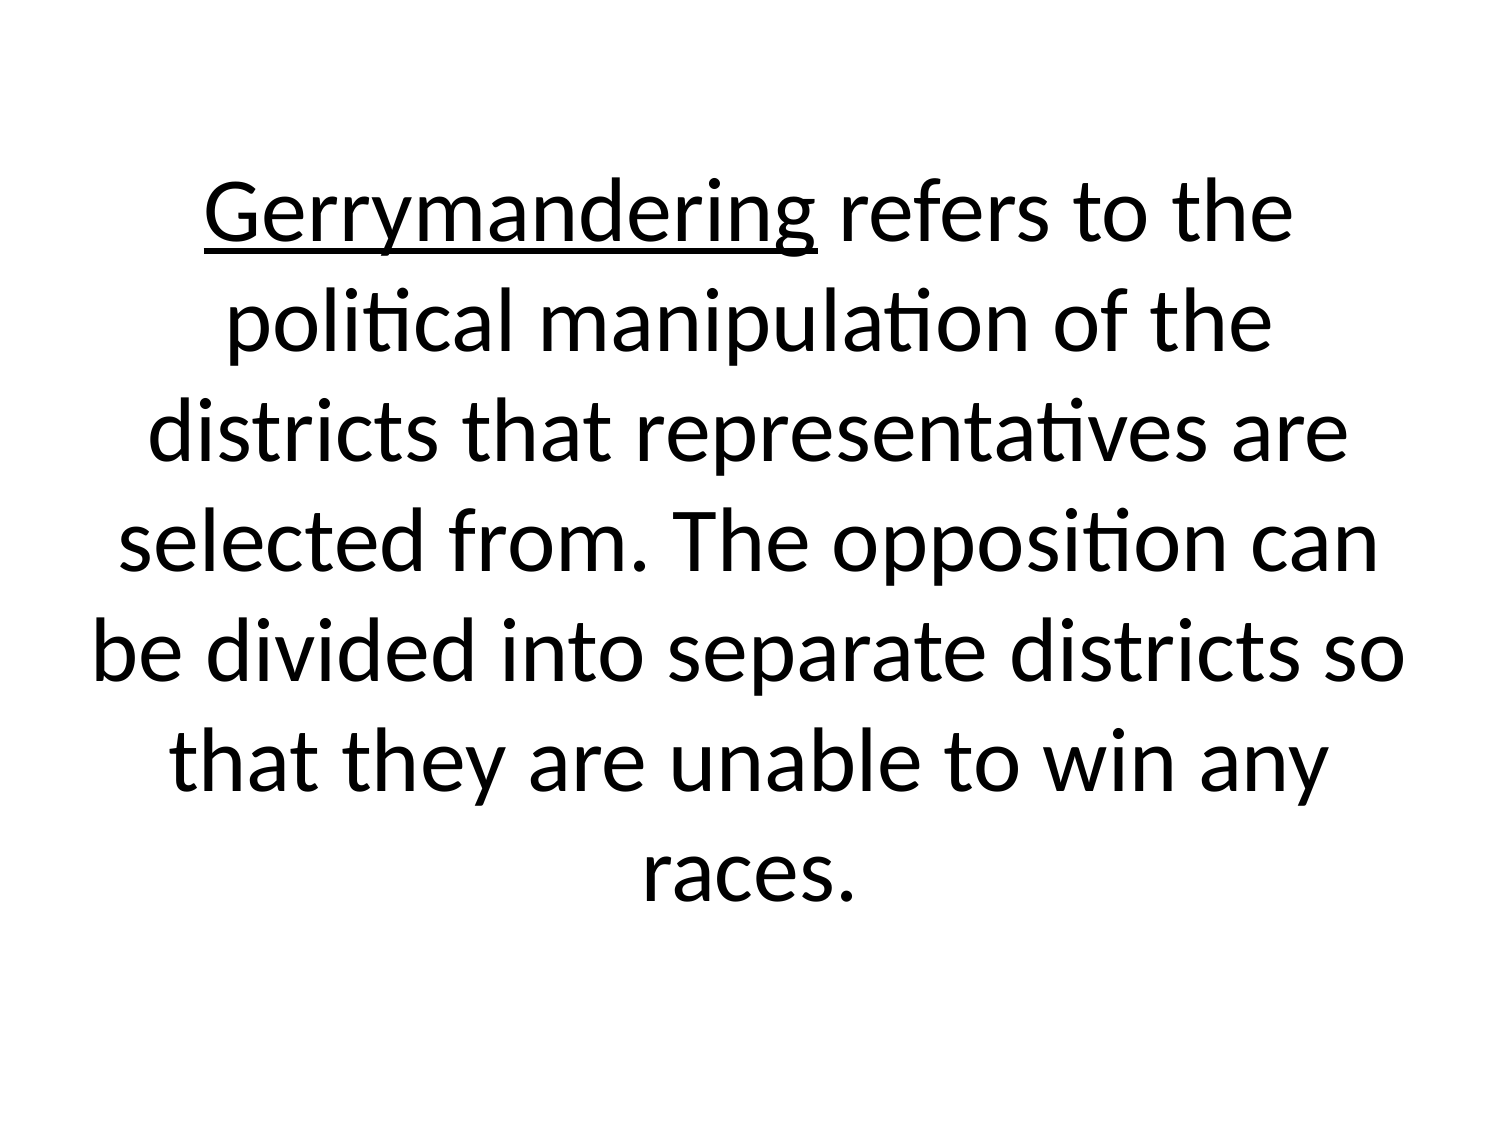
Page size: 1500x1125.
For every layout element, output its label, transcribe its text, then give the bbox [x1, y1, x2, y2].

title Gerrymandering refers to the political manipulation of the districts that representatives are selected from. The opposition can be divided into separate districts so that they are unable to win any races. [74, 44, 1426, 1026]
